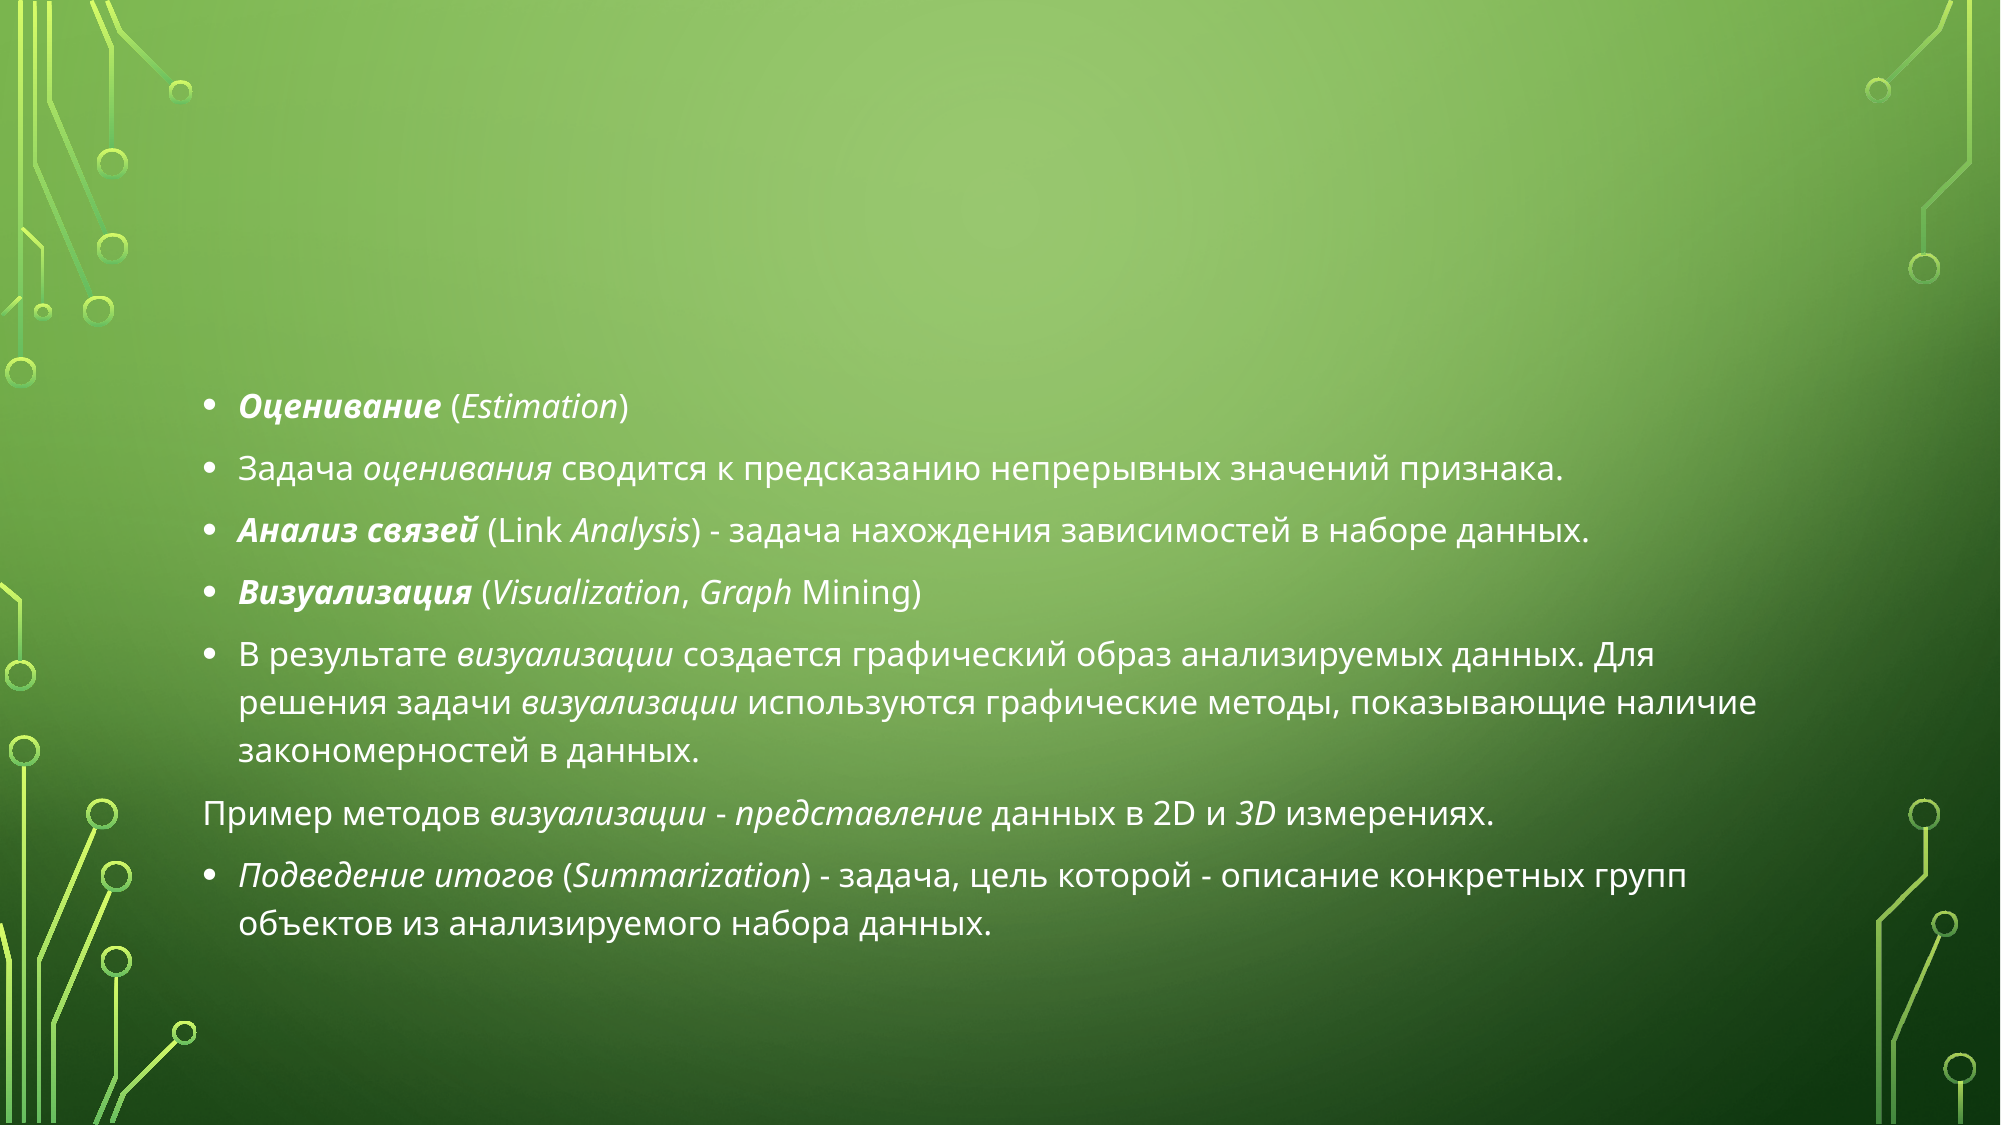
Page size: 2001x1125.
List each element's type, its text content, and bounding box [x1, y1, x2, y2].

list Оценивание (Estimation) Задача оценивания сводится к предсказанию непрерывных значений признака. Анализ связей (Link Analysis) - задача нахождения зависимостей в наборе данных. Визуализация (Visualization, Graph Mining) В результате визуализации создается графический образ анализируемых данных. Для решения задачи визуализации используются графические методы, показывающие наличие закономерностей в данных. Пример методов визуализации - представление данных в 2D и 3D измерениях. Подведение итогов (Summarization) - задача, цель которой - описание конкретных групп объектов из анализируемого набора данных. [187, 369, 1813, 950]
